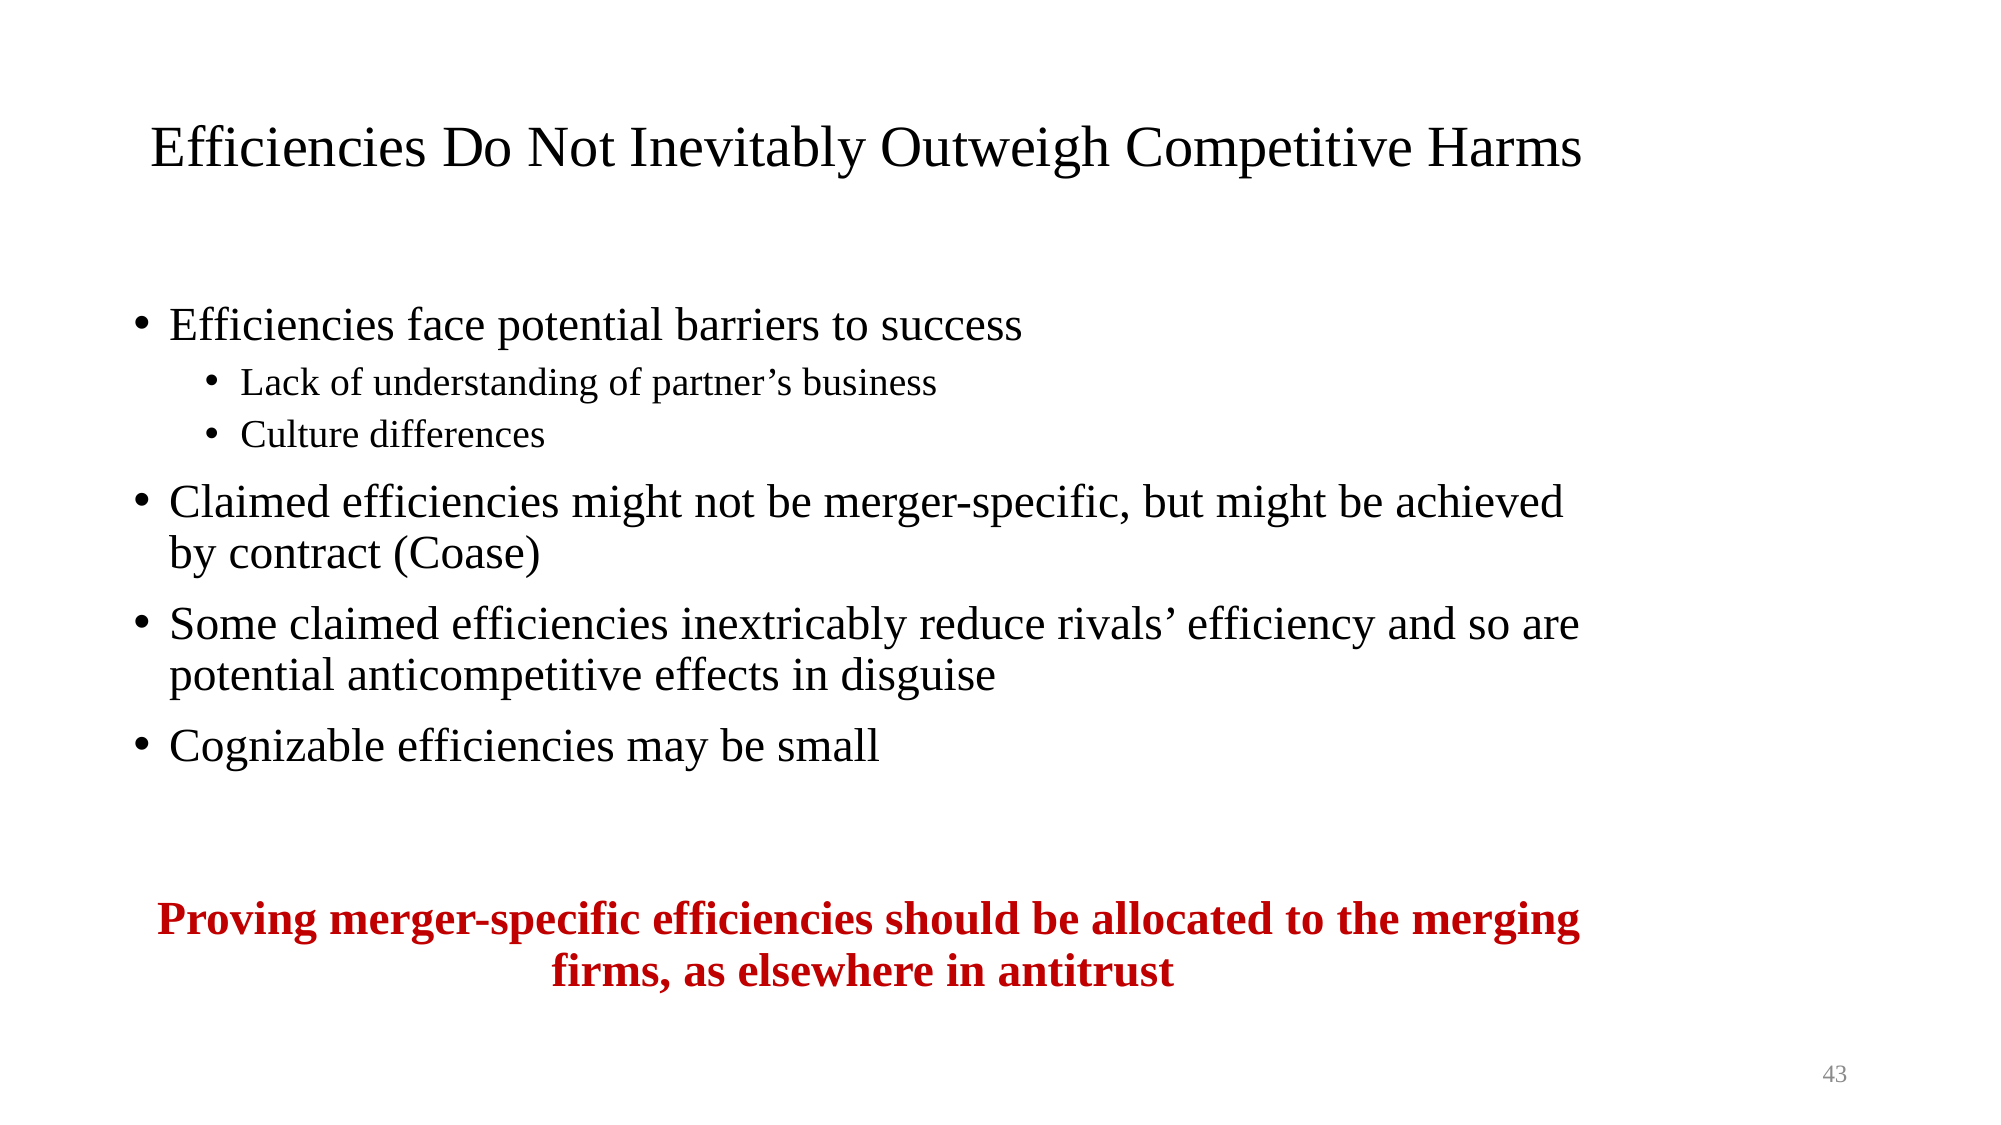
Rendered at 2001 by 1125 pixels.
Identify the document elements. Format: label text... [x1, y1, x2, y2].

list Efficiencies face potential barriers to success Lack of understanding of partner’s business Culture differences Claimed efficiencies might not be merger-specific, but might be achieved by contract (Coase) Some claimed efficiencies inextricably reduce rivals’ efficiency and so are potential anticompetitive effects in disguise Cognizable efficiencies may be small Proving merger-specific efficiencies should be allocated to the merging firms, as elsewhere in antitrust [118, 292, 1621, 1007]
slide_number 43 [1412, 1042, 1863, 1103]
title Efficiencies Do Not Inevitably Outweigh Competitive Harms [135, 38, 1686, 256]
